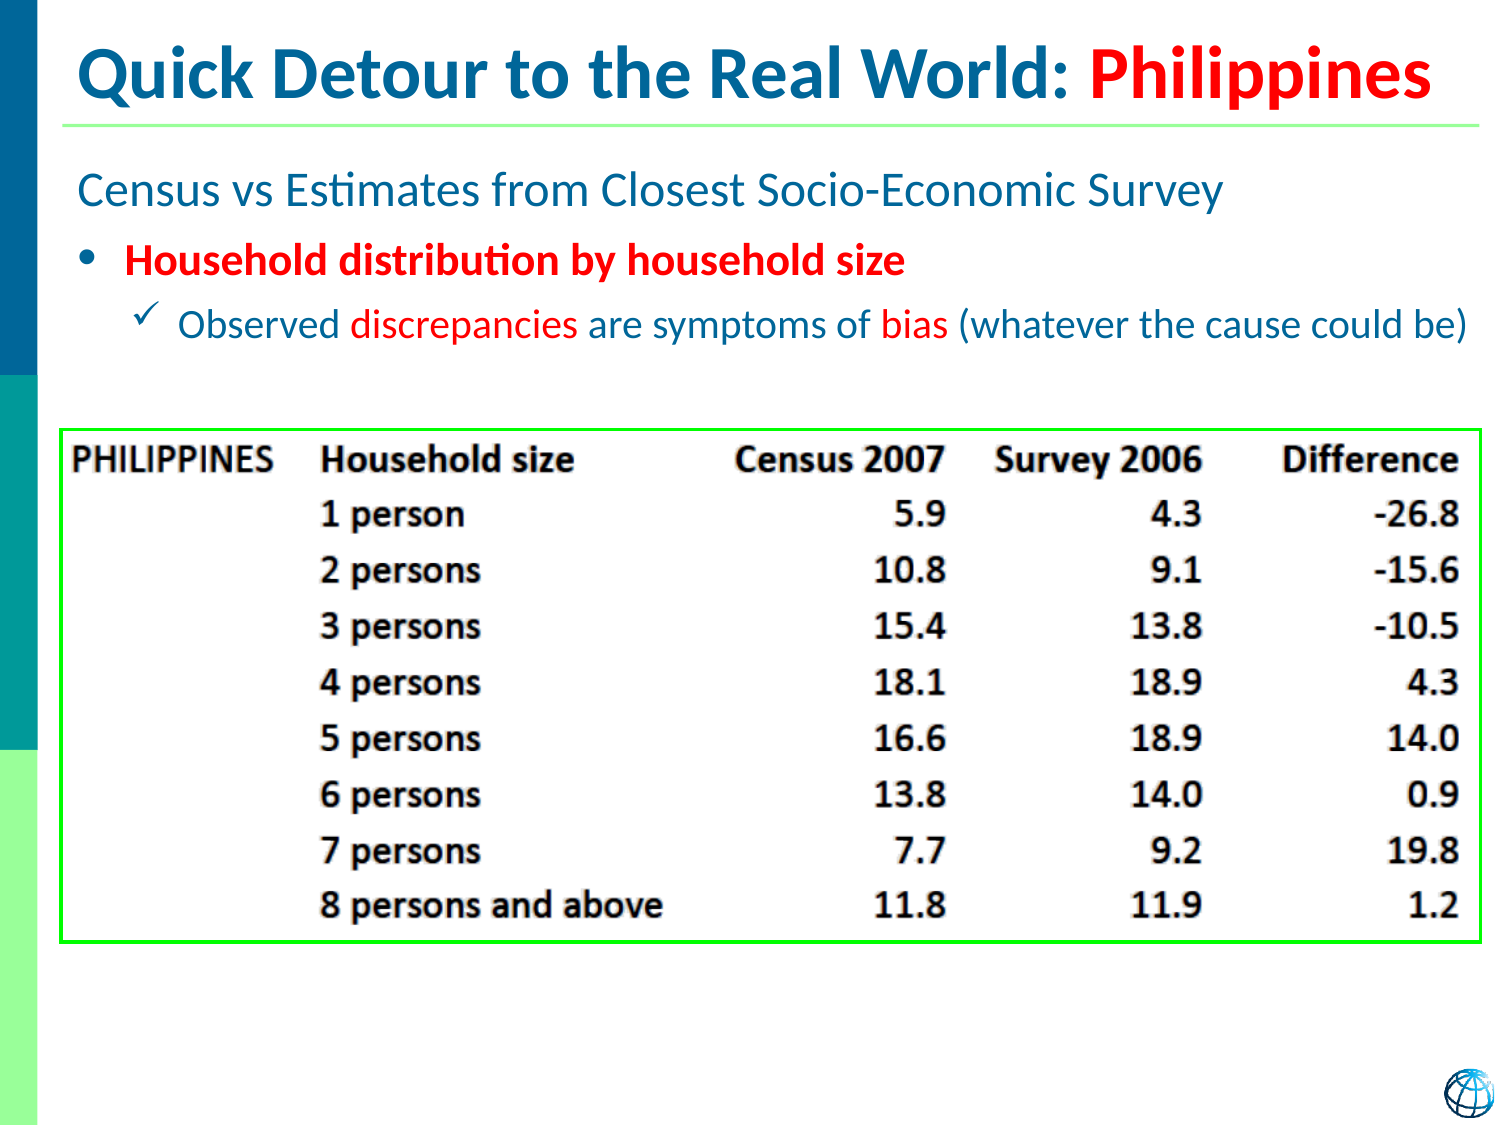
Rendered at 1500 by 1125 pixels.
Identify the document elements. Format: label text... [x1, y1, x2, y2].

text_box Census vs Estimates from Closest Socio-Economic Survey Household distribution by household size Observed discrepancies are symptoms of bias (whatever the cause could be) [62, 149, 1500, 362]
picture [1468, 1068, 1495, 1106]
picture [1444, 1068, 1495, 1118]
picture [1460, 1078, 1468, 1084]
title Quick Detour to the Real World: Philippines [62, 19, 1480, 121]
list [62, 430, 1480, 941]
